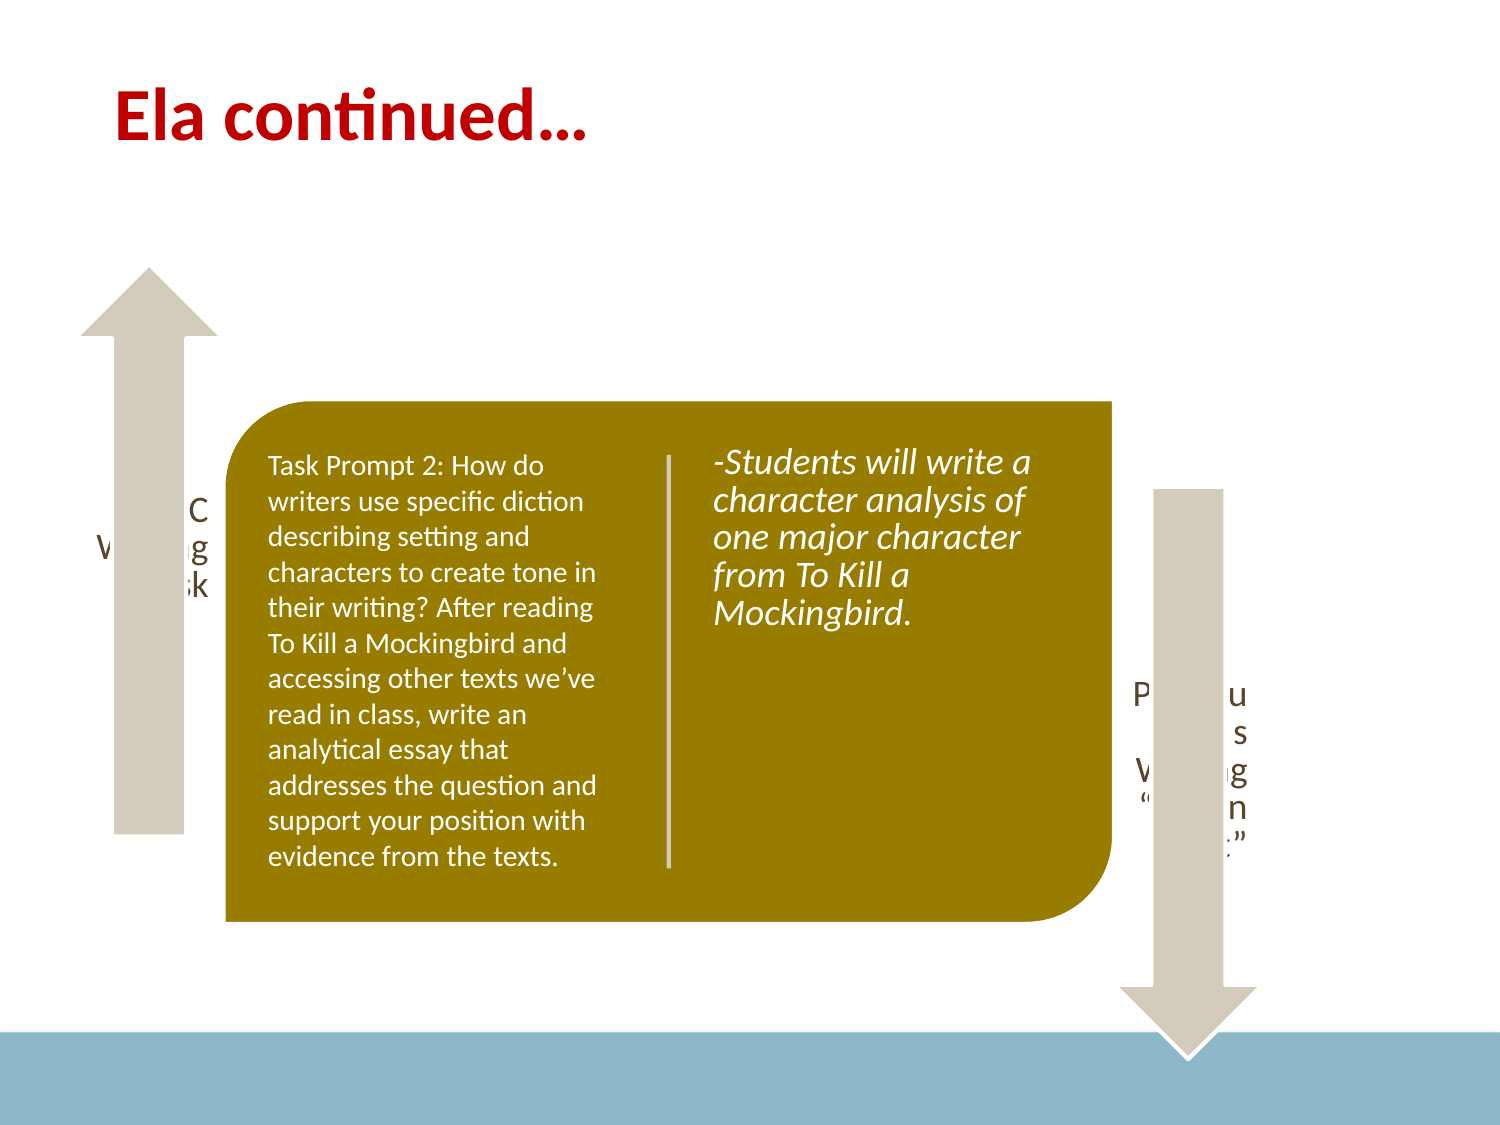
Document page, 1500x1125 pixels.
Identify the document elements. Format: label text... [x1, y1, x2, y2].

title Ela continued… [114, 75, 1425, 159]
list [74, 263, 1263, 1060]
